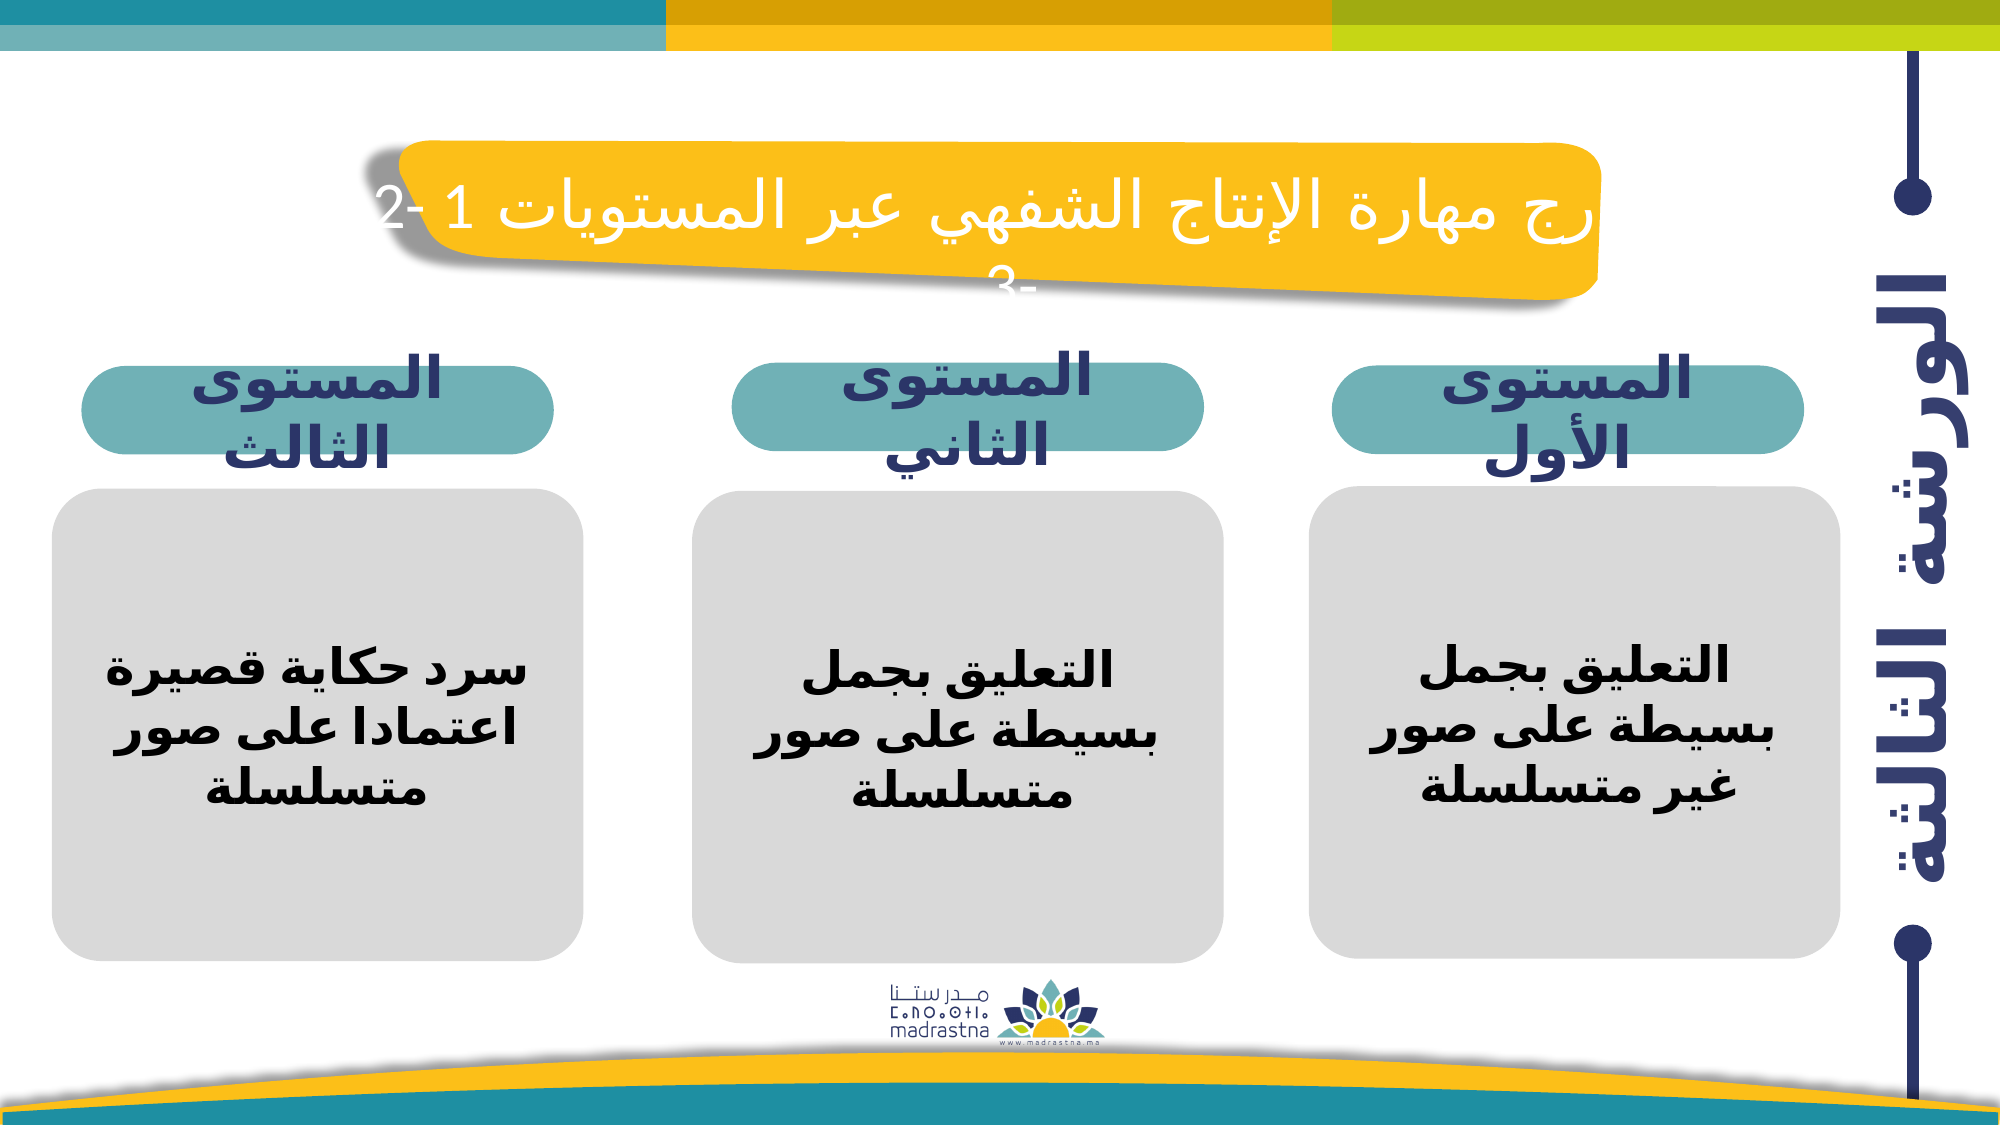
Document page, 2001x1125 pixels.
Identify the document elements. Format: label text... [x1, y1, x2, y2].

text_box التعليق بجمل بسيطة على صور غير متسلسلة [1307, 485, 1842, 960]
text_box المستوى الثاني [730, 361, 1206, 453]
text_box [1894, 52, 1931, 215]
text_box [347, 100, 1677, 296]
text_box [0, 0, 2000, 52]
text_box التعليق بجمل بسيطة على صور متسلسلة [691, 489, 1225, 965]
text_box المستوى الأول [1330, 364, 1806, 456]
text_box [0, 1052, 2000, 1125]
text_box سرد حكاية قصيرة اعتمادا على صور متسلسلة [50, 487, 585, 963]
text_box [1894, 925, 1931, 1052]
picture [891, 979, 1105, 1045]
text_box المستوى الثالث [80, 364, 555, 456]
text_box الورشة الثالثة [1832, 136, 1988, 1021]
